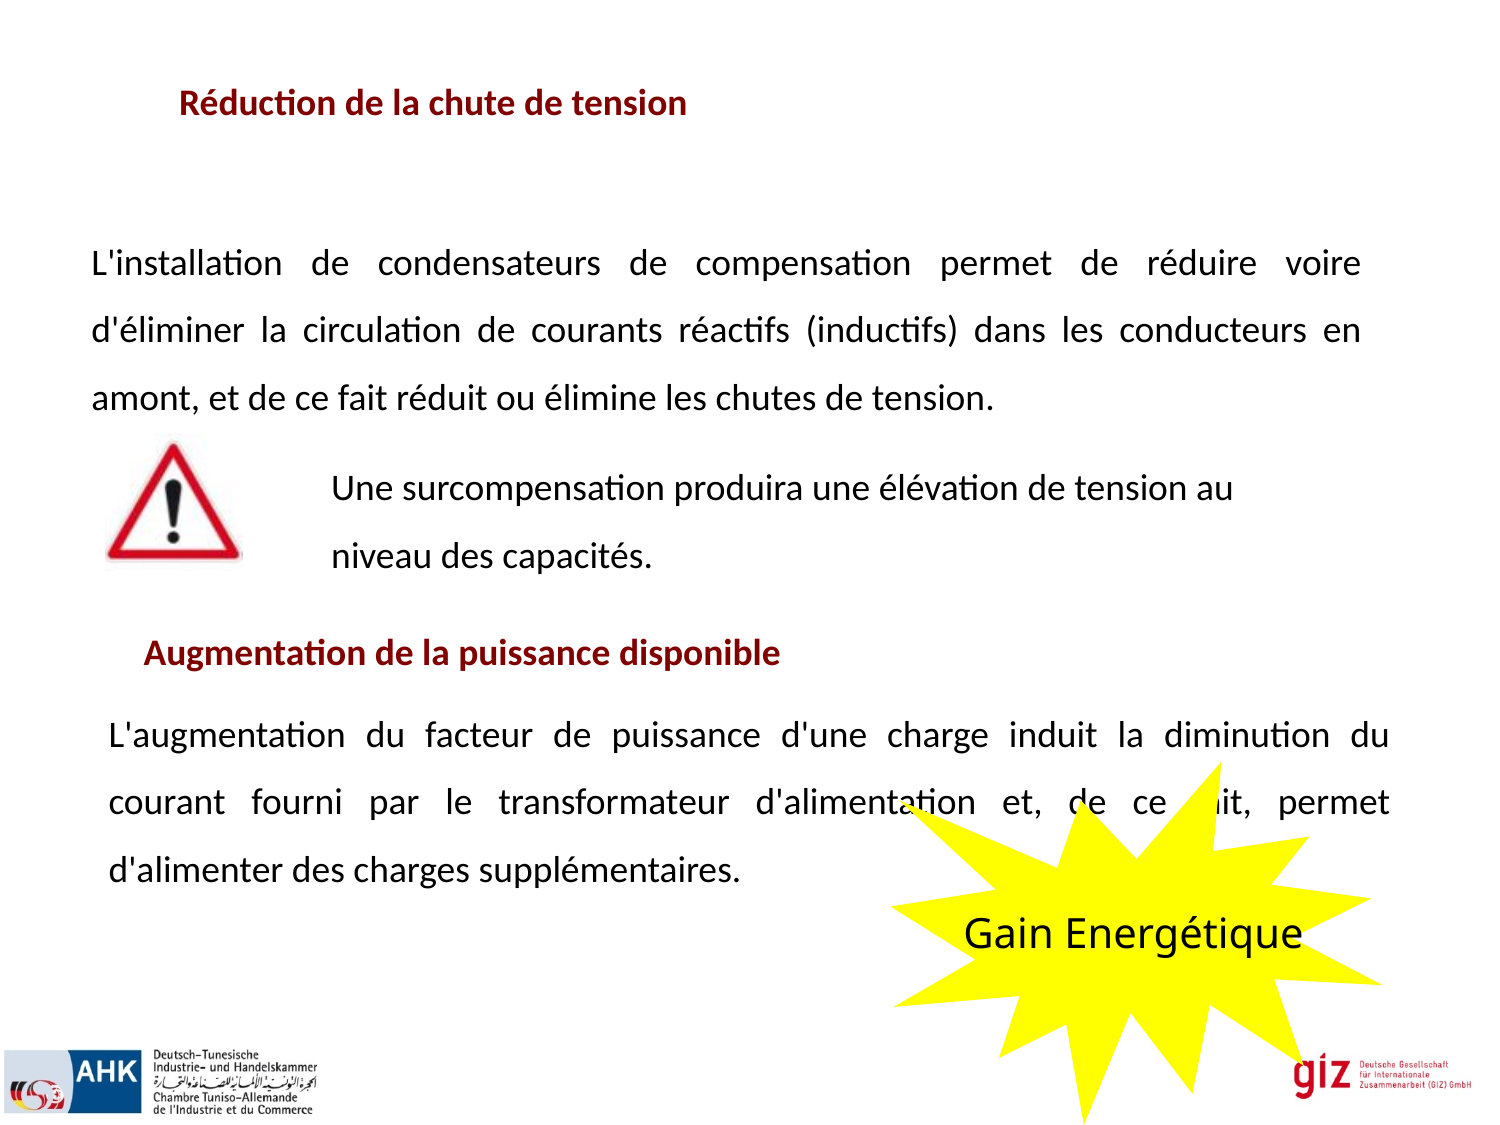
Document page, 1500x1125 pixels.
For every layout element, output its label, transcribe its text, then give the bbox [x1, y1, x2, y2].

text_box Gain Energétique [890, 761, 1383, 1125]
text_box L'augmentation du facteur de puissance d'une charge induit la diminution du courant fourni par le transformateur d'alimentation et, de ce fait, permet d'alimenter des charges supplémentaires. [93, 679, 1407, 897]
text_box Une surcompensation produira une élévation de tension au niveau des capacités. [316, 433, 1348, 584]
text_box Réduction de la chute de tension [164, 70, 704, 130]
text_box Augmentation de la puissance disponible [128, 621, 1137, 679]
picture [1275, 1031, 1500, 1125]
text_box L'installation de condensateurs de compensation permet de réduire voire d'éliminer la circulation de courants réactifs (inductifs) dans les conducteurs en amont, et de ce fait réduit ou élimine les chutes de tension. [76, 208, 1378, 426]
picture [3, 1049, 317, 1114]
picture [105, 433, 243, 571]
